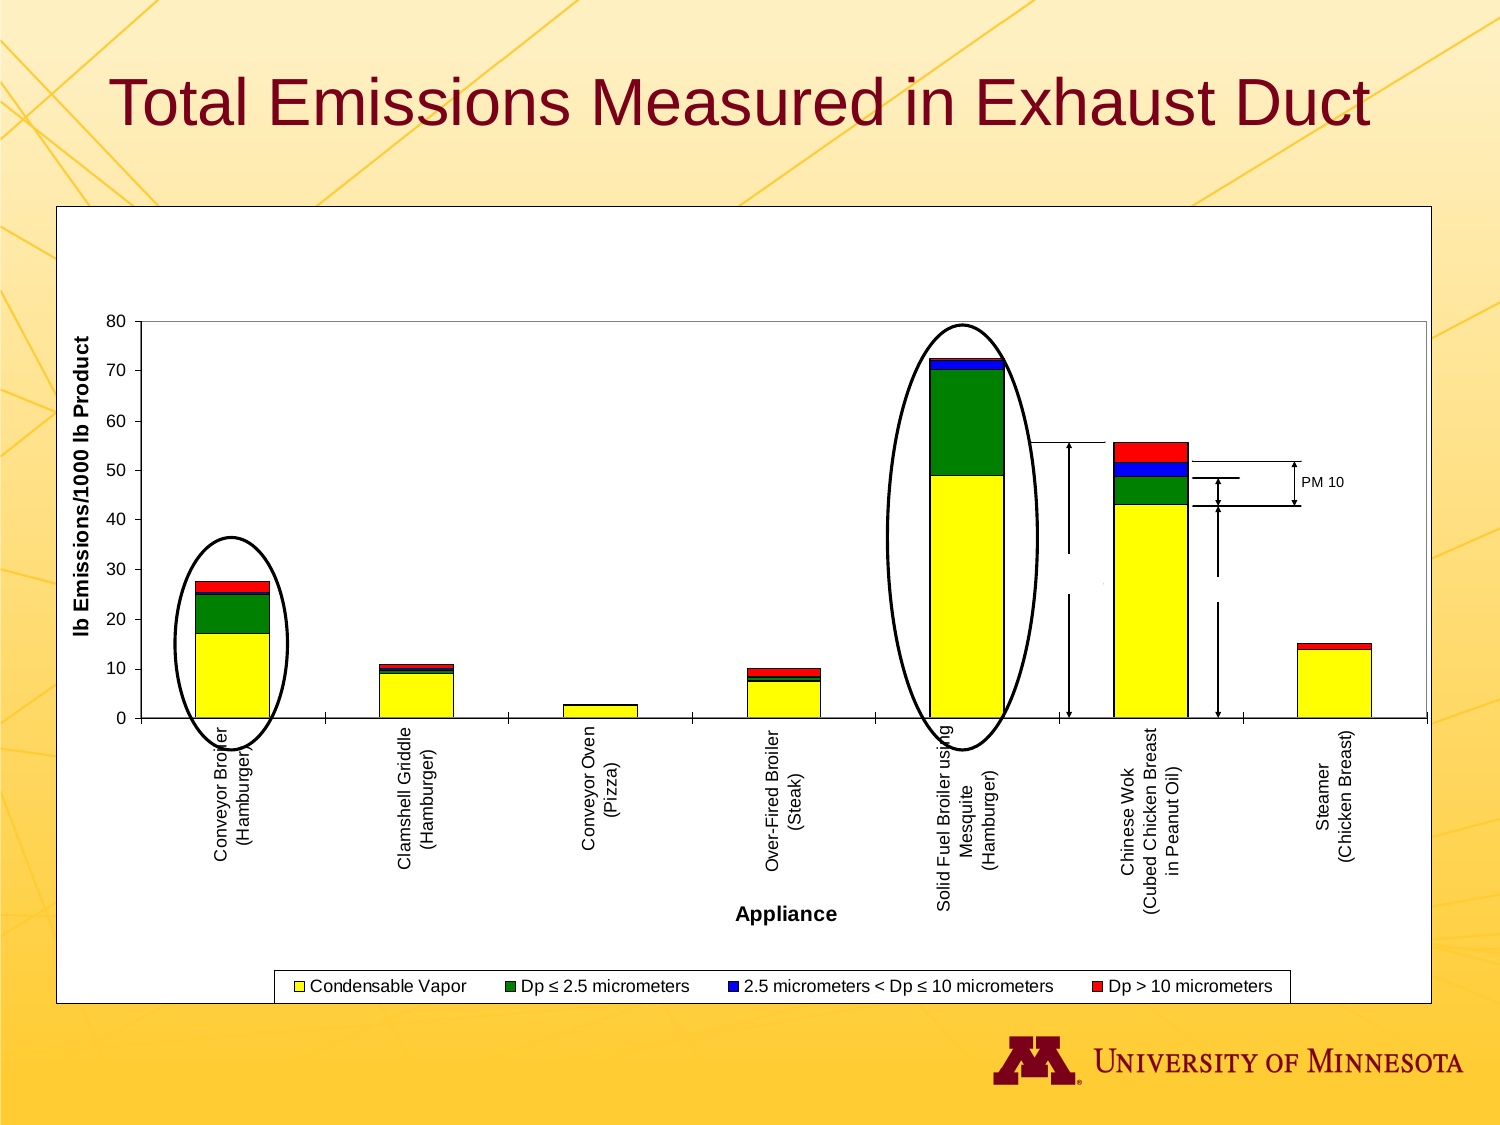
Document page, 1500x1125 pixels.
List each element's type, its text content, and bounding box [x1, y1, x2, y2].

title Total Emissions Measured in Exhaust Duct [37, 37, 1463, 161]
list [49, 199, 1439, 1009]
picture [0, 0, 1500, 1125]
